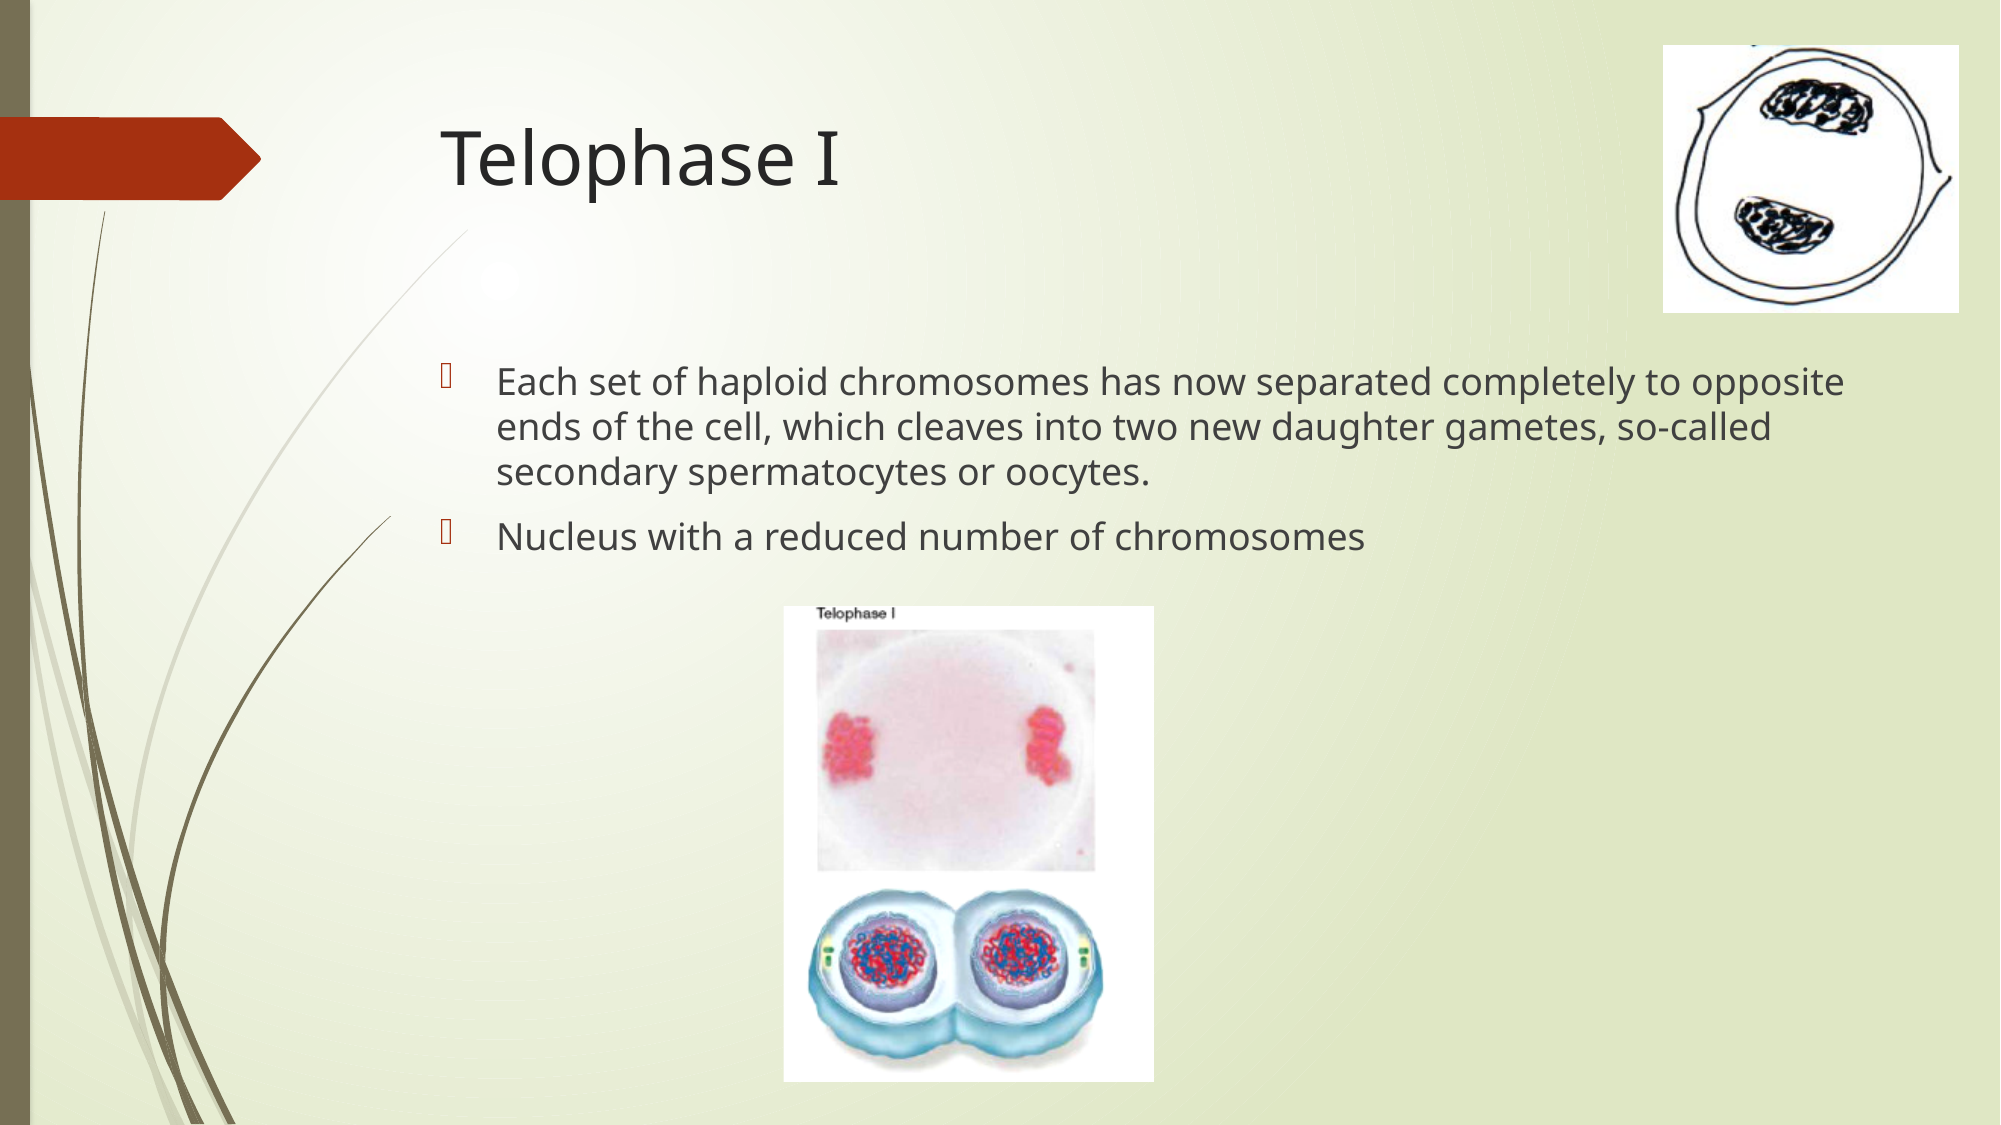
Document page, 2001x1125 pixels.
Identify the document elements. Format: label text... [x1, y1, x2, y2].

picture [783, 606, 1155, 1082]
title Telophase I [425, 102, 1658, 313]
picture [1663, 44, 1959, 313]
list Each set of haploid chromosomes has now separated completely to opposite ends of the cell, which cleaves into two new daughter gametes, so-called secondary spermatocytes or oocytes. Nucleus with a reduced number of chromosomes [424, 350, 1888, 970]
